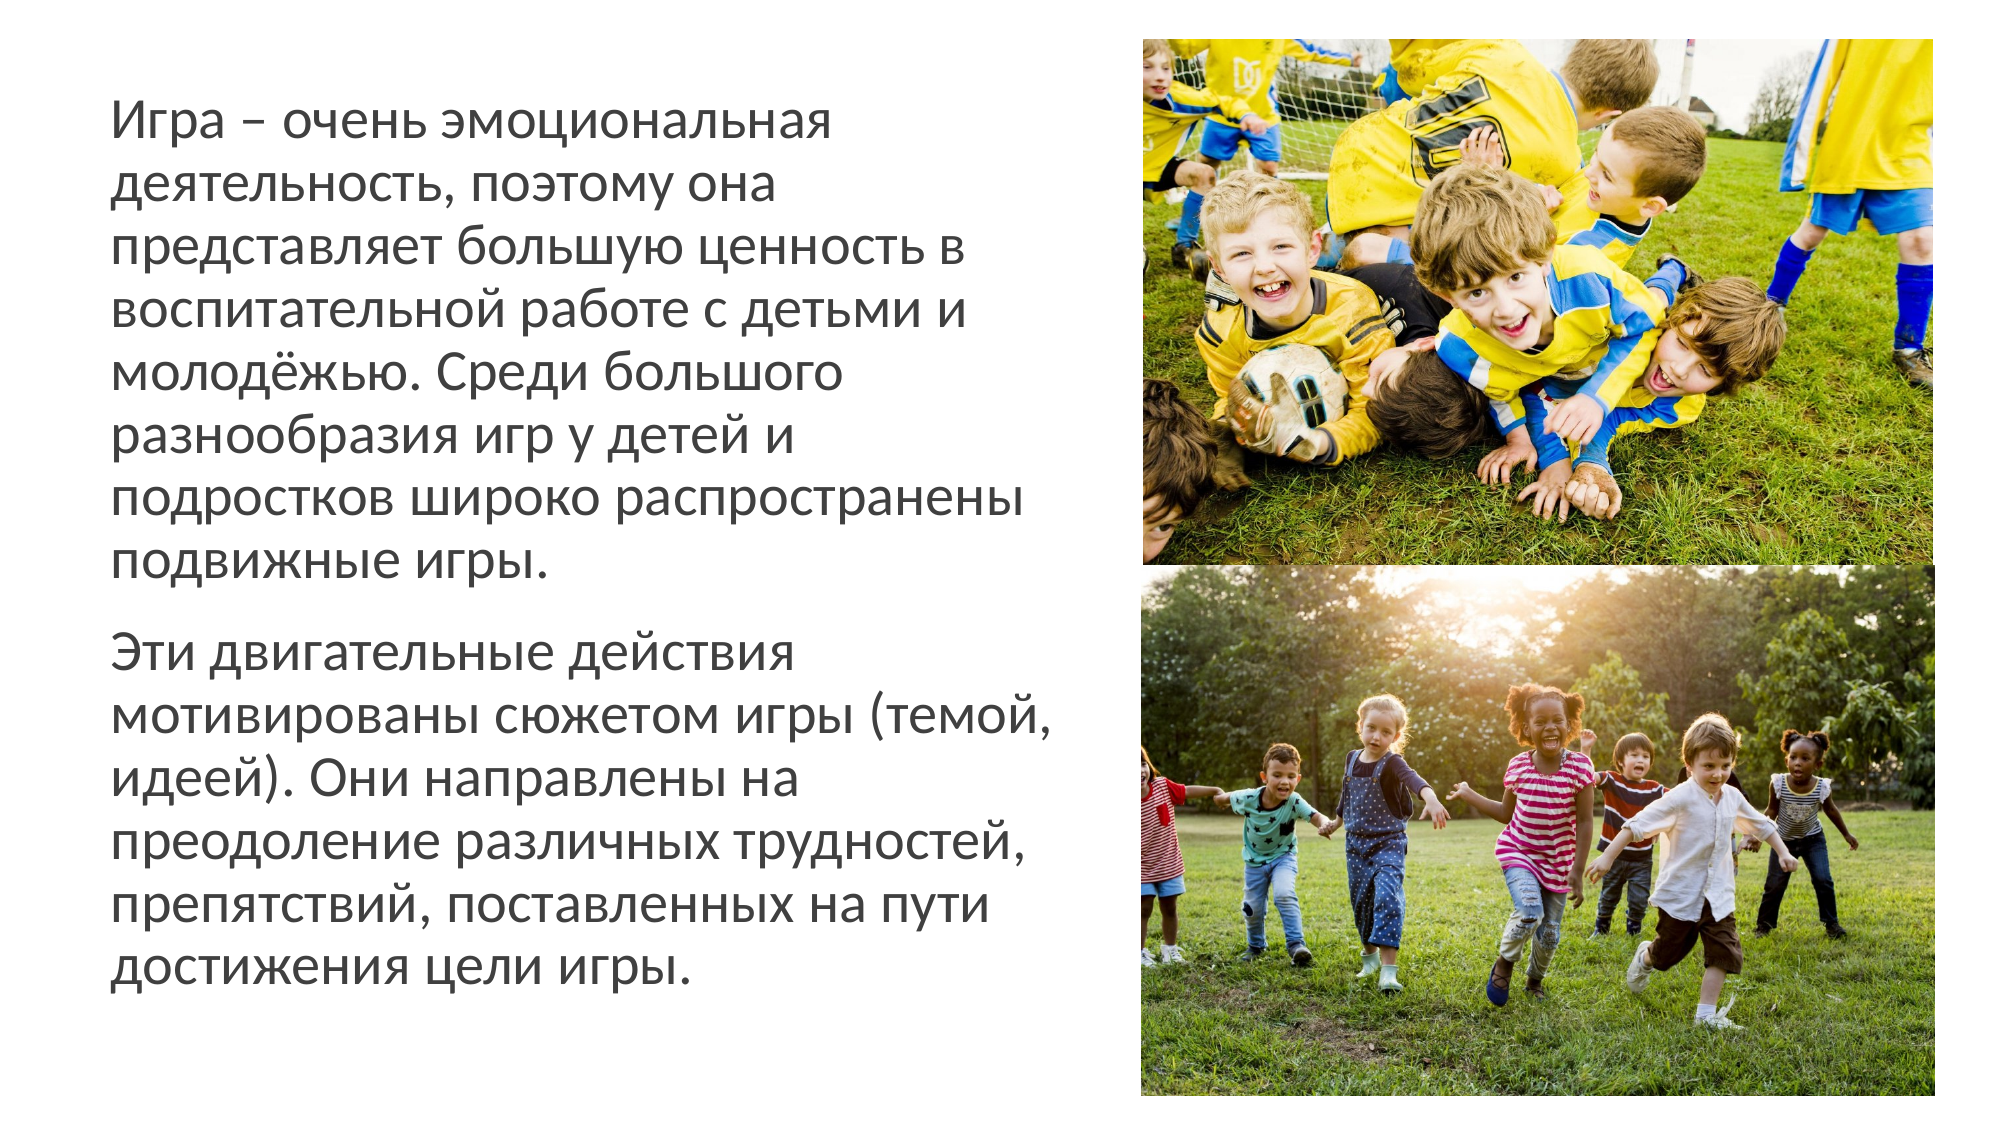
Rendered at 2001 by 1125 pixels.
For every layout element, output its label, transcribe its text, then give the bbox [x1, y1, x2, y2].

picture [1140, 39, 1936, 1096]
list Игра – очень эмоциональная деятельность, поэтому она представляет большую ценность в воспитательной работе с детьми и молодёжью. Среди большого разнообразия игр у детей и подростков широко распространены подвижные игры. Эти двигательные действия мотивированы сюжетом игры (темой, идеей). Они направлены на преодоление различных трудностей, препятствий, поставленных на пути достижения цели игры. [95, 81, 1090, 1050]
